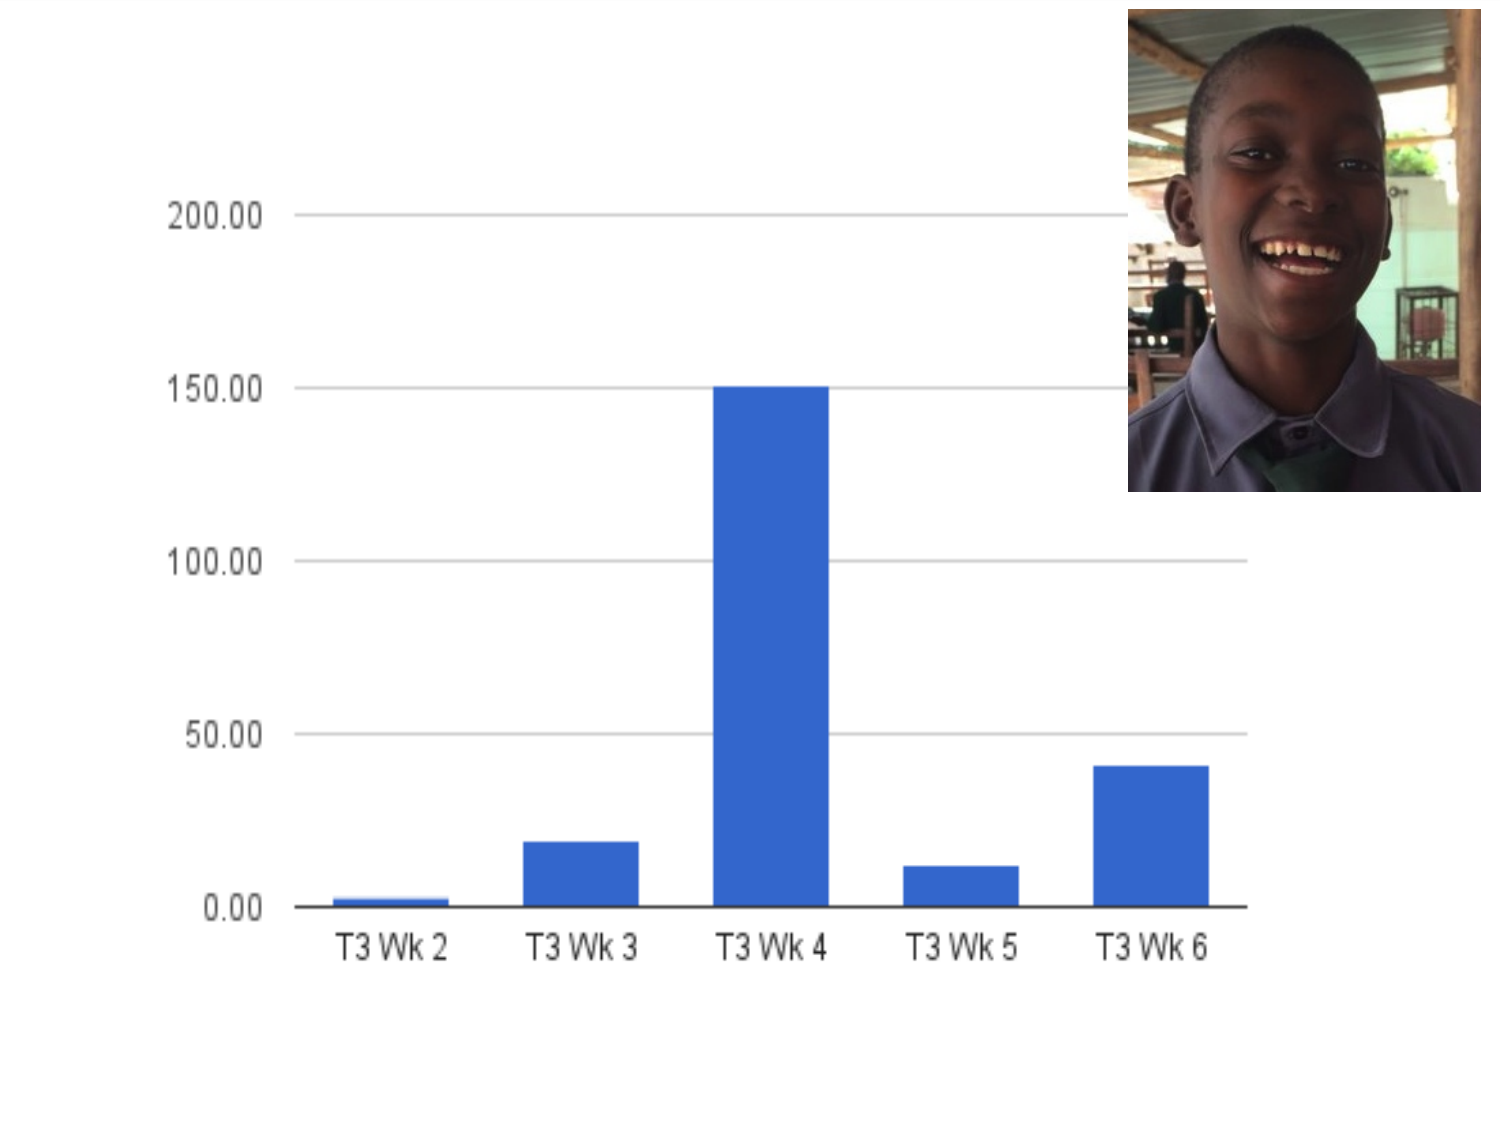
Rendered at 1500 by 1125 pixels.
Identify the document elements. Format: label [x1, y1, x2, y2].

list [1127, 8, 1481, 492]
picture [0, 0, 1500, 1125]
